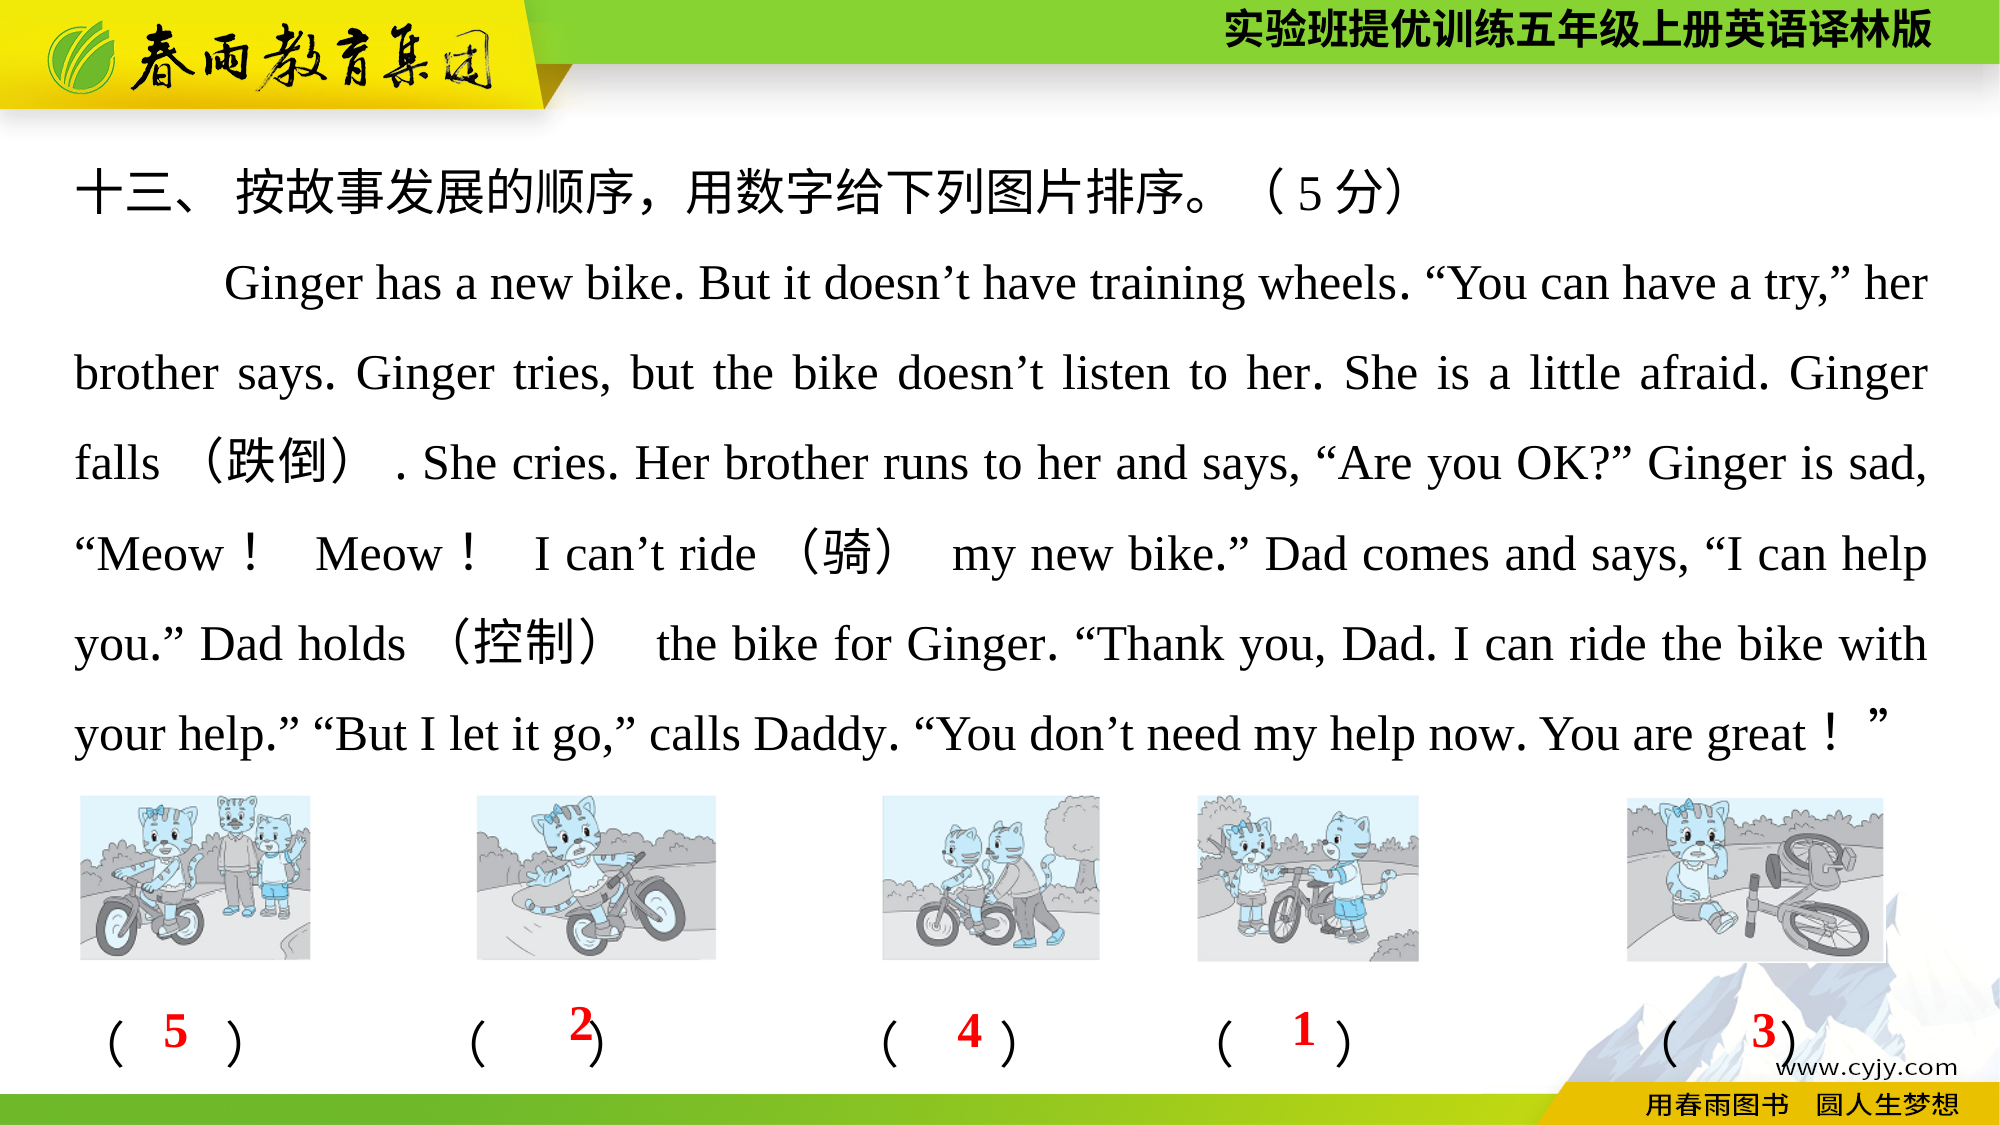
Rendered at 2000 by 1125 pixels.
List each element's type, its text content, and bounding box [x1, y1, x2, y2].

list 十三、 按故事发展的顺序，用数字给下列图片排序。（5分） Ginger has a new bike. But it doesn’t have training wheels. “You can have a try,” her brother says. Ginger tries, but the bike doesn’t listen to her. She is a little afraid. Ginger falls（跌倒）. She cries. Her brother runs to her and says, “Are you OK?” Ginger is sad, “Meow！ Meow！ I can’t ride（骑） my new bike.” Dad comes and says, “I can help you.” Dad holds（控制） the bike for Ginger. “Thank you, Dad. I can ride the bike with your help.” “But I let it go,” calls Daddy. “You don’t need my help now. You are great！” [59, 122, 1944, 763]
text_box 4 [942, 989, 998, 1065]
text_box 3 [1736, 989, 1792, 1065]
text_box 1 [1276, 988, 1332, 1063]
text_box 5 [148, 990, 204, 1066]
text_box （ ） （ ） （ ） （ ） （ ） [60, 975, 1945, 1081]
picture [0, 0, 2000, 1125]
text_box 2 [554, 982, 609, 1058]
